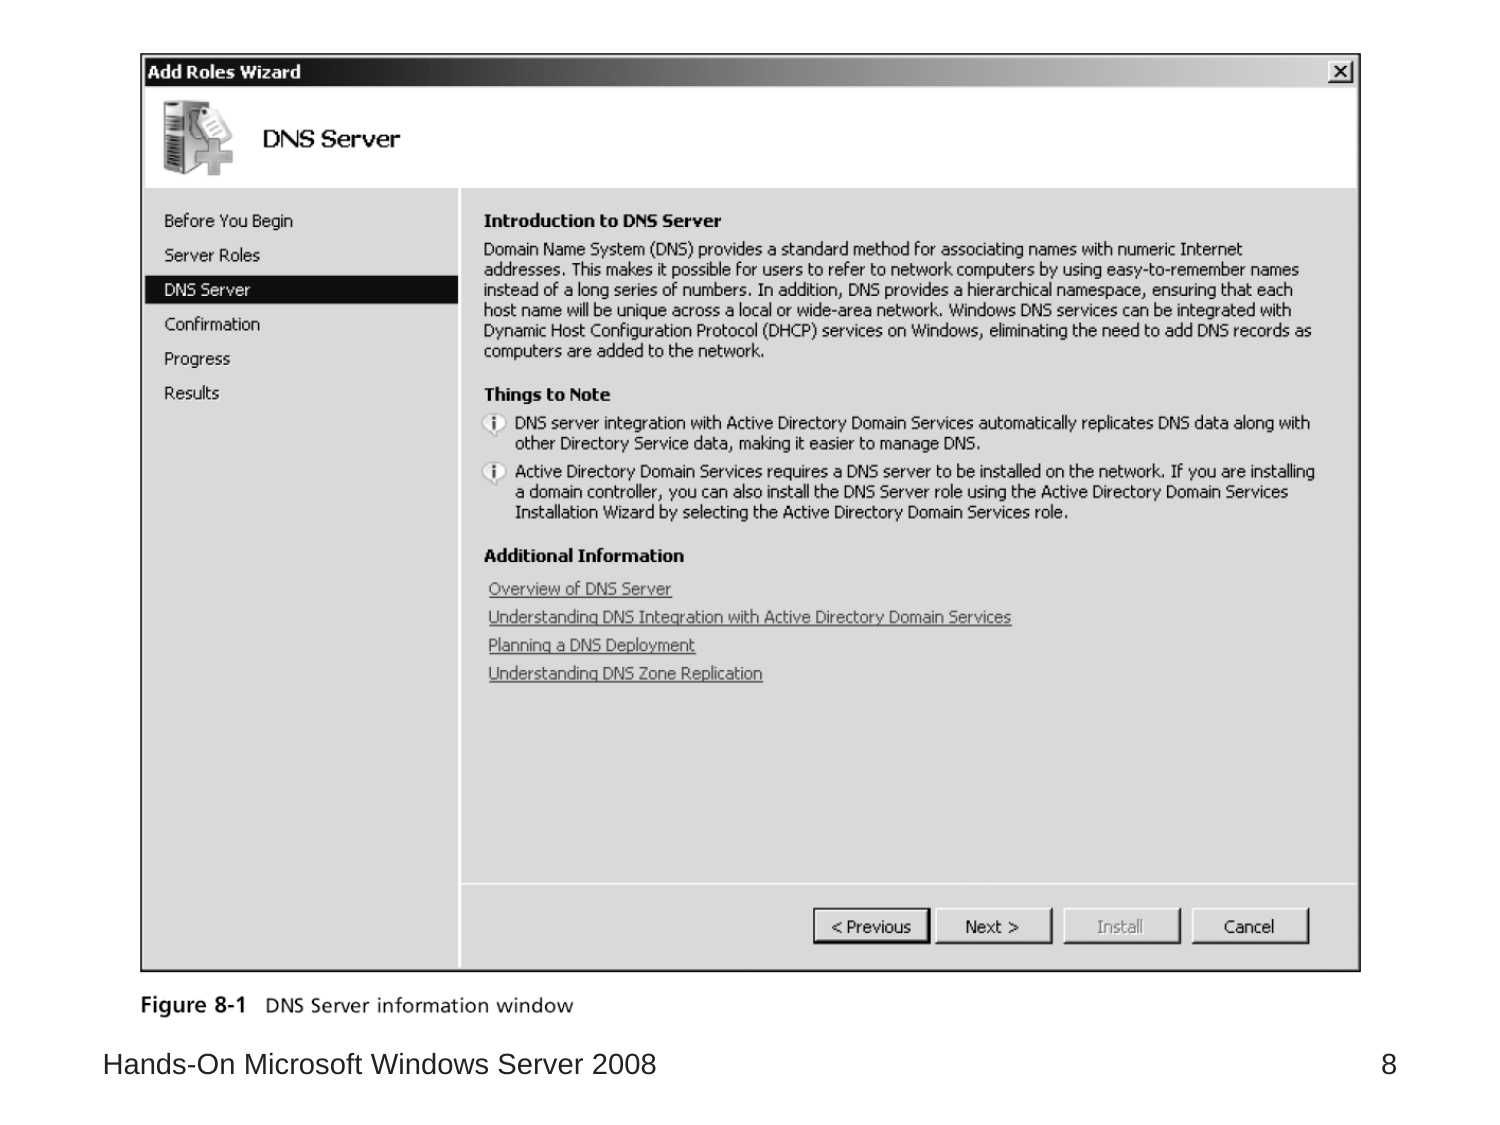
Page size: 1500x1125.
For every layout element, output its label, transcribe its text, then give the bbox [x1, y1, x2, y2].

slide_number 8 [1074, 1037, 1413, 1101]
picture [135, 49, 1363, 1022]
footer Hands-On Microsoft Windows Server 2008 [87, 1037, 1051, 1101]
